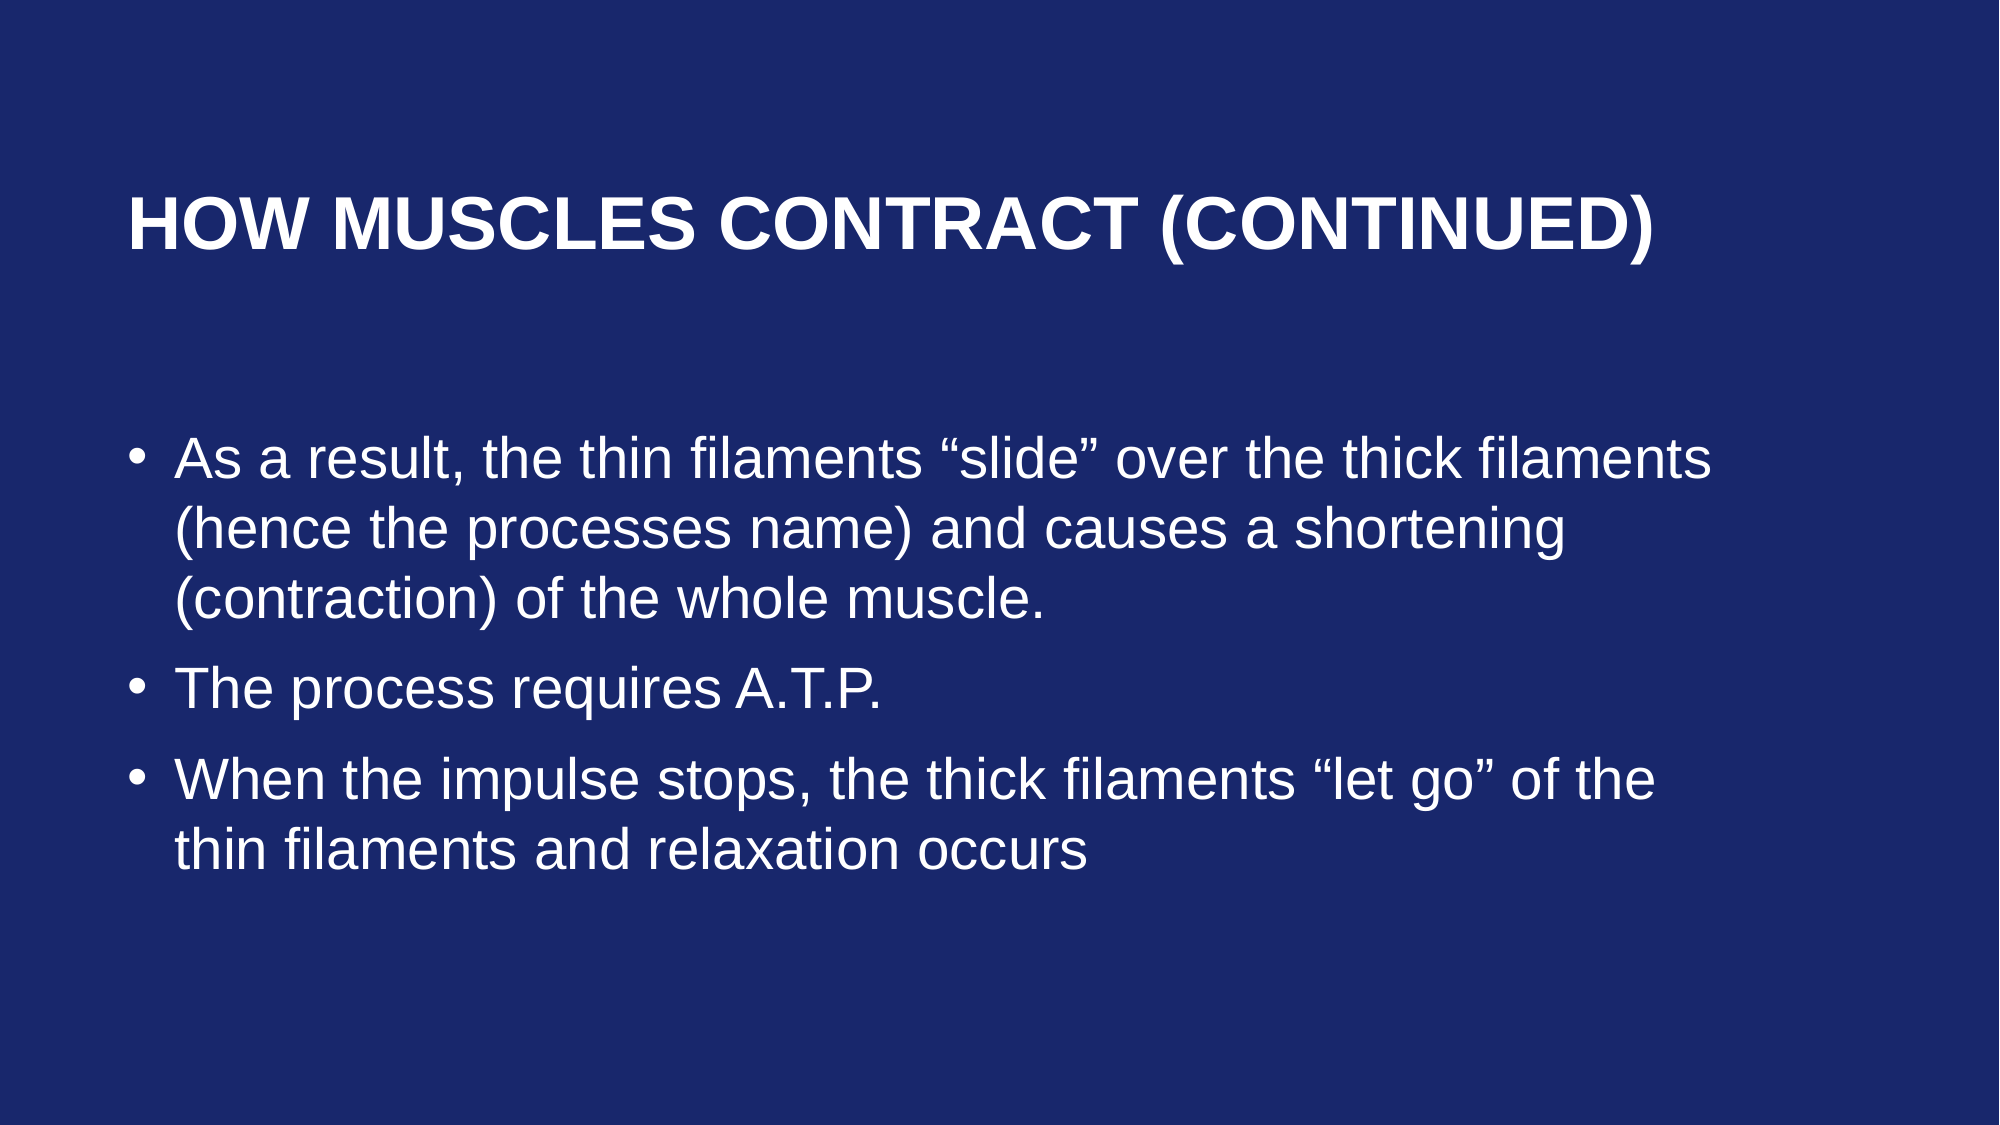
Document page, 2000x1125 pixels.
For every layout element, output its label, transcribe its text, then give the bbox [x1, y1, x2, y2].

list As a result, the thin filaments “slide” over the thick filaments (hence the processes name) and causes a shortening (contraction) of the whole muscle. The process requires A.T.P. When the impulse stops, the thick filaments “let go” of the thin filaments and relaxation occurs [112, 351, 1775, 950]
title How Muscles Contract (continued) [112, 99, 1775, 339]
